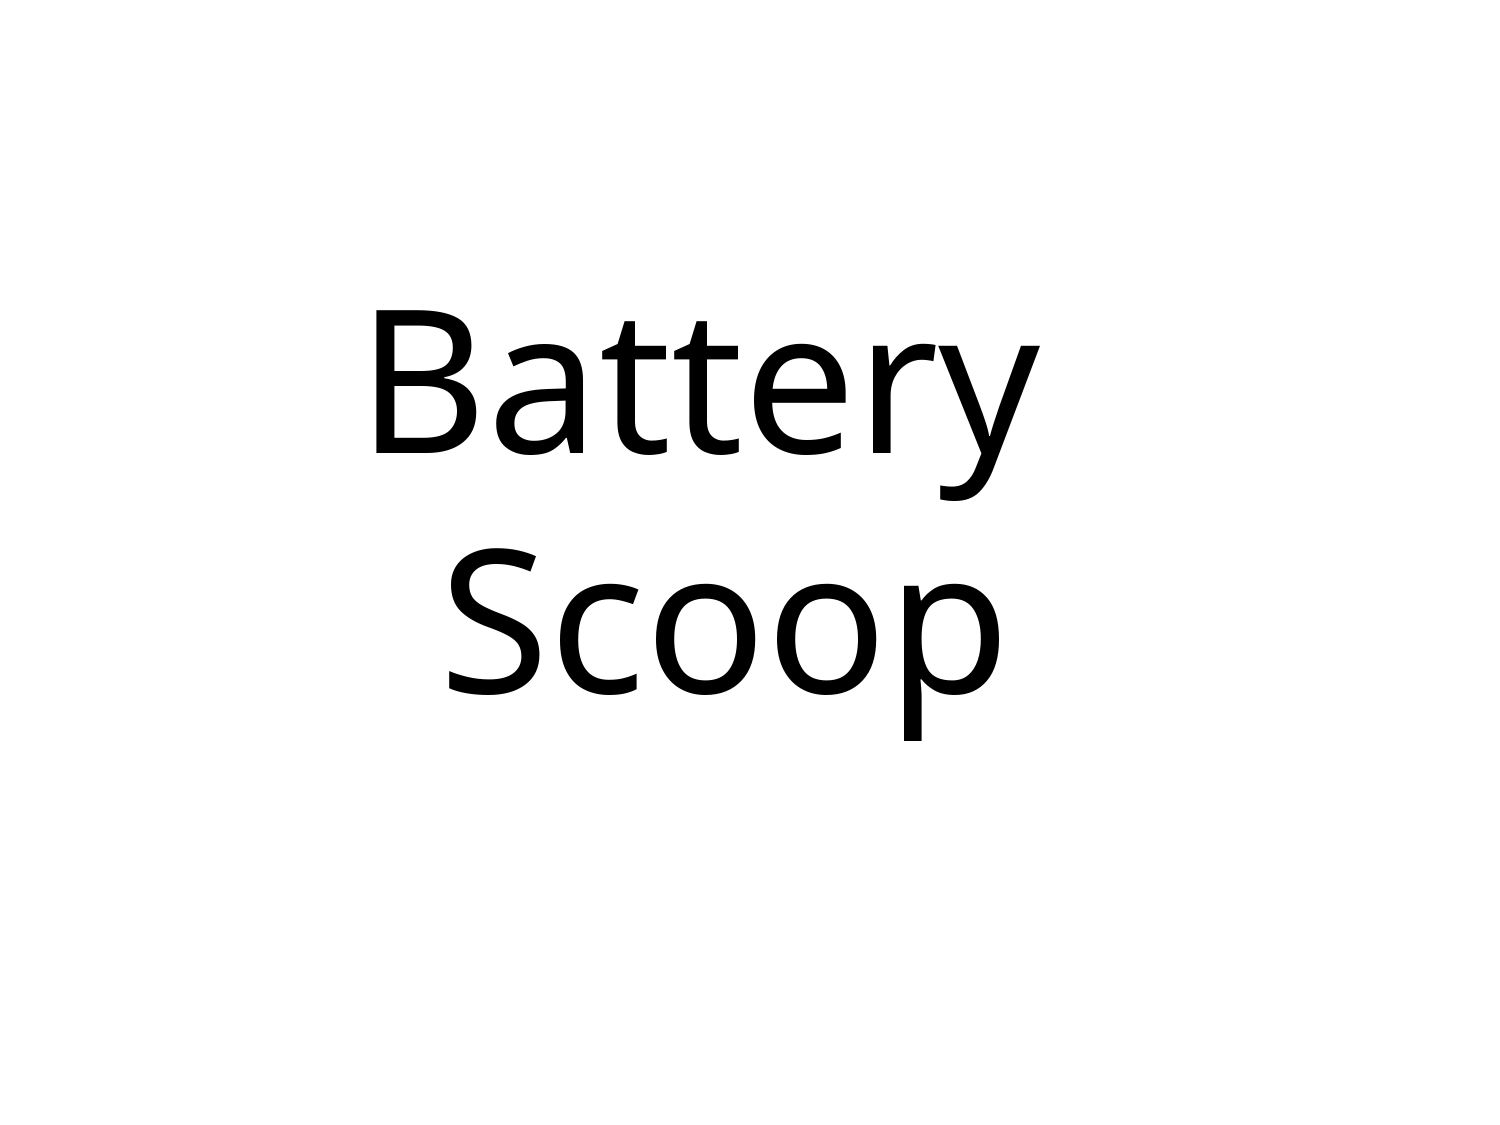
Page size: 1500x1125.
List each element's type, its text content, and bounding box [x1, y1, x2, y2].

title Battery Scoop [50, 399, 1400, 588]
